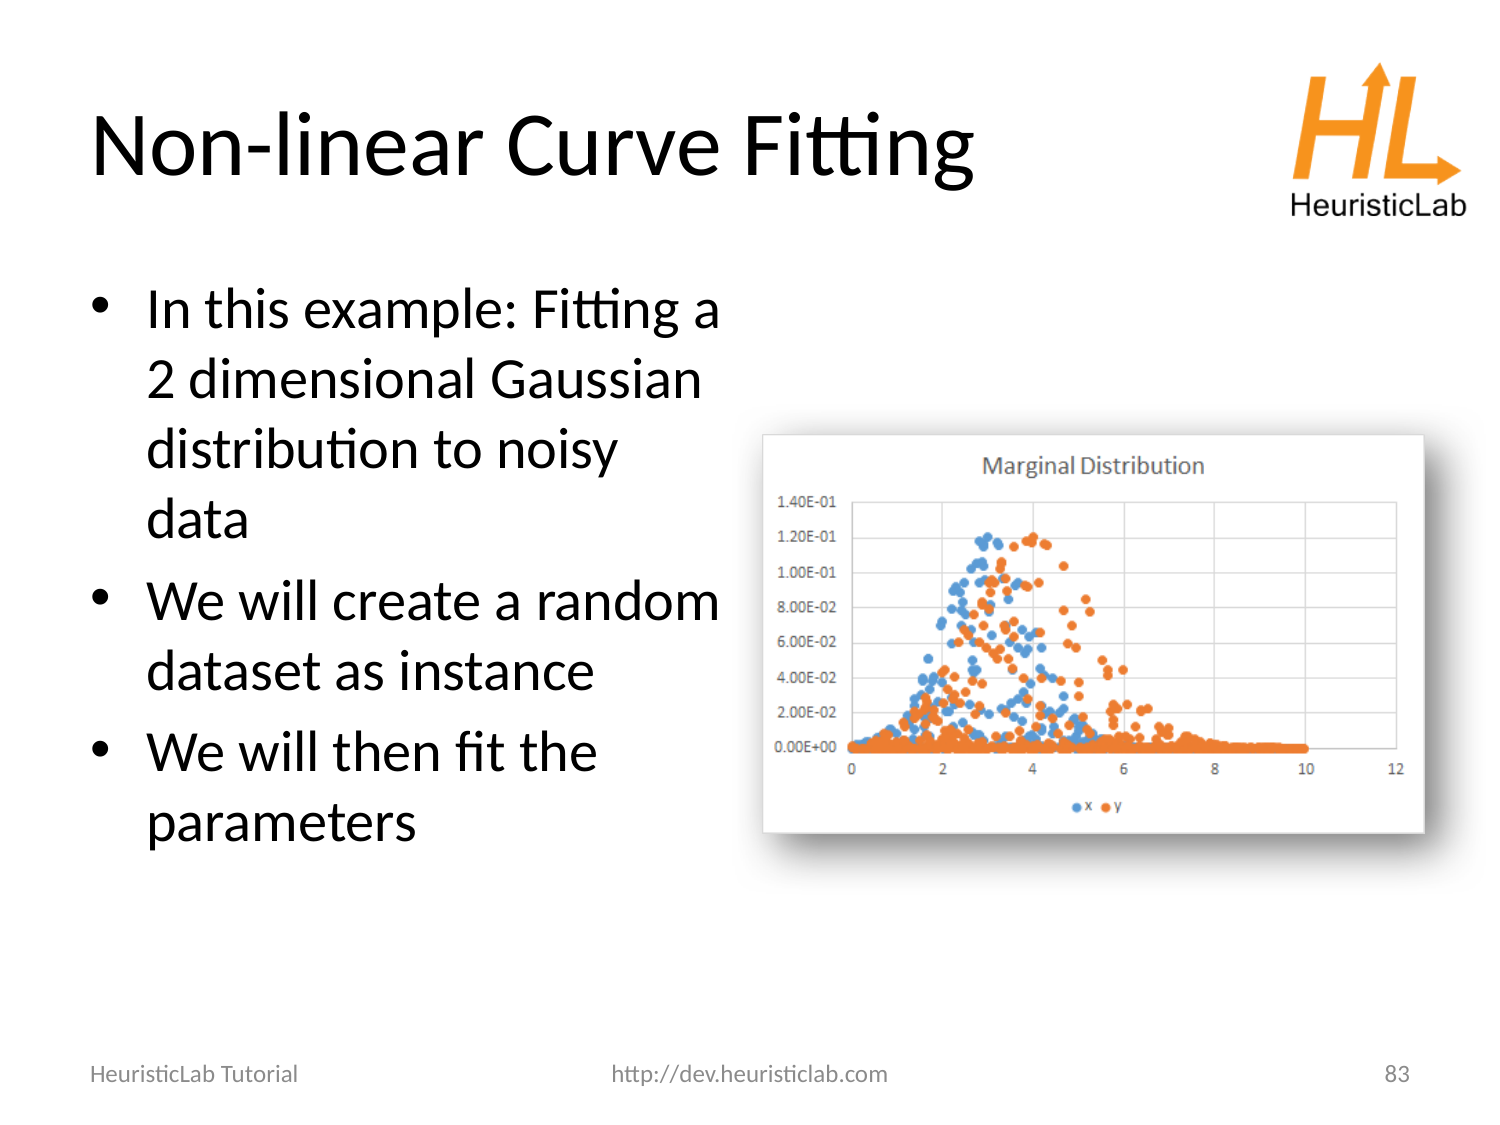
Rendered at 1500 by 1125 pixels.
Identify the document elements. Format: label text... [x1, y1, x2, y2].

footer http://dev.heuristiclab.com [512, 1042, 988, 1103]
title Non-linear Curve Fitting [75, 45, 1282, 233]
list In this example: Fitting a 2 dimensional Gaussian distribution to noisy data We will create a random dataset as instance We will then fit the parameters [75, 262, 738, 1005]
picture [1281, 27, 1474, 244]
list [762, 433, 1426, 834]
slide_number 83 [1074, 1042, 1425, 1103]
slide_number HeuristicLab Tutorial [75, 1042, 425, 1103]
